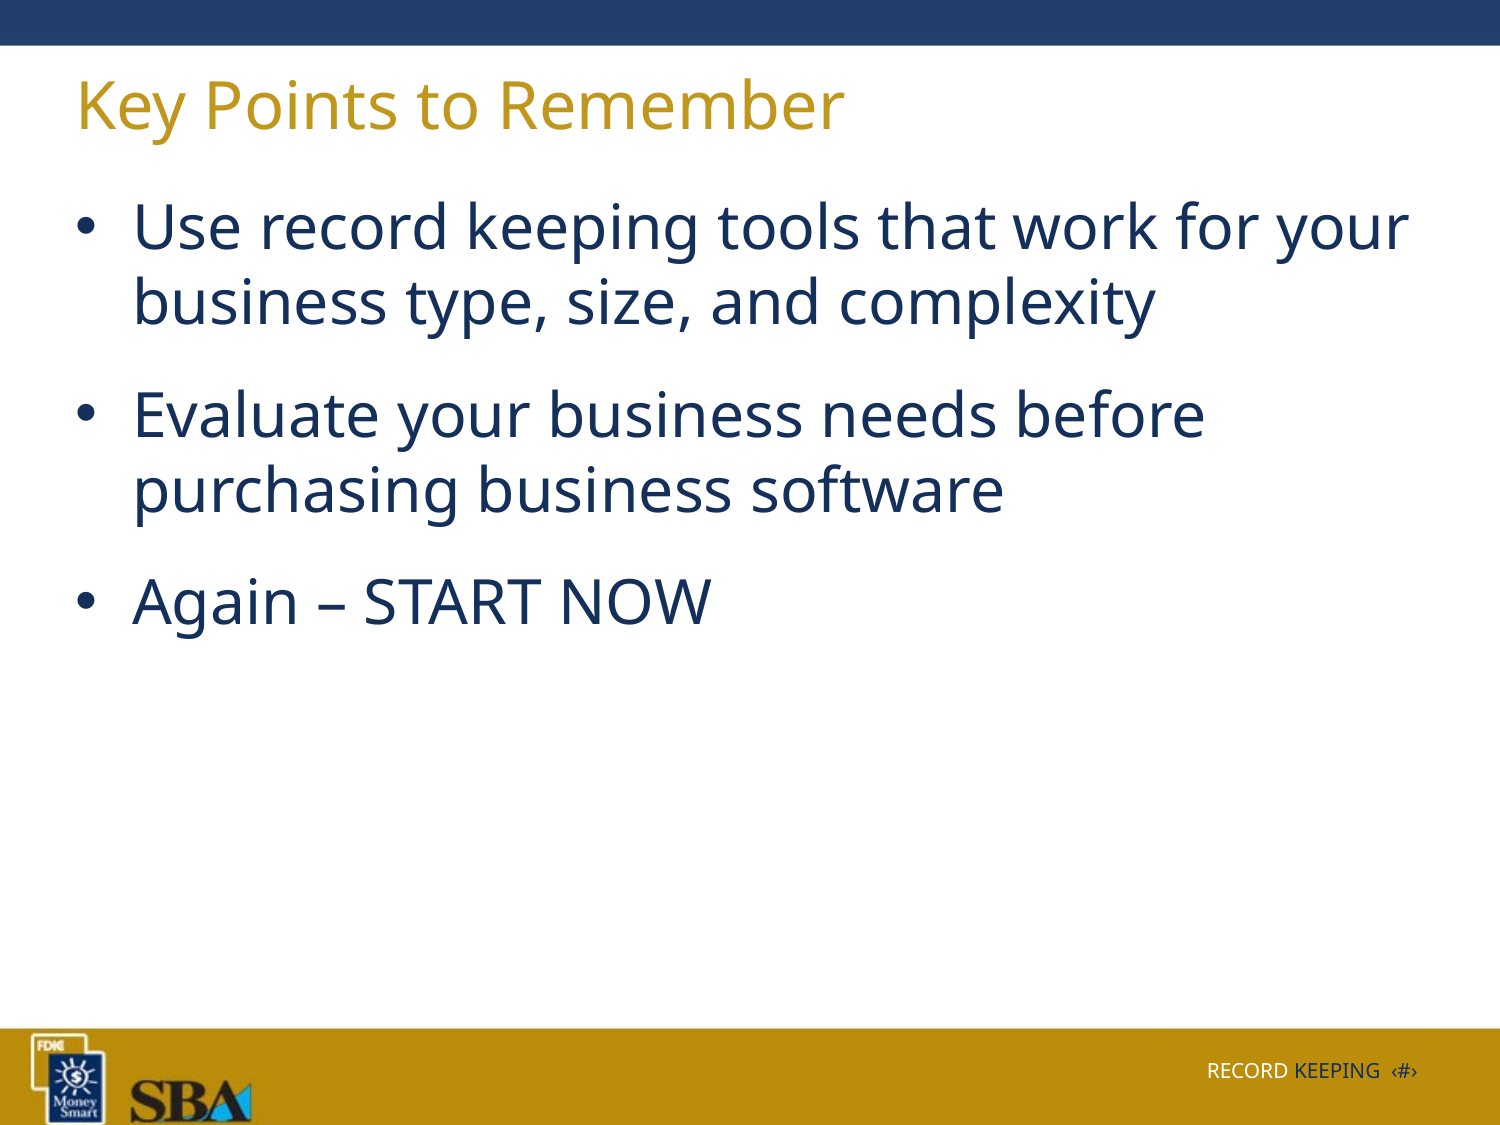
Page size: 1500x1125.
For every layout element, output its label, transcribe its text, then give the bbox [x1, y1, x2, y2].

title Key Points to Remember [74, 61, 1426, 163]
list Use record keeping tools that work for your business type, size, and complexity Evaluate your business needs before purchasing business software Again – START NOW [74, 186, 1426, 888]
picture [0, 0, 1500, 1125]
